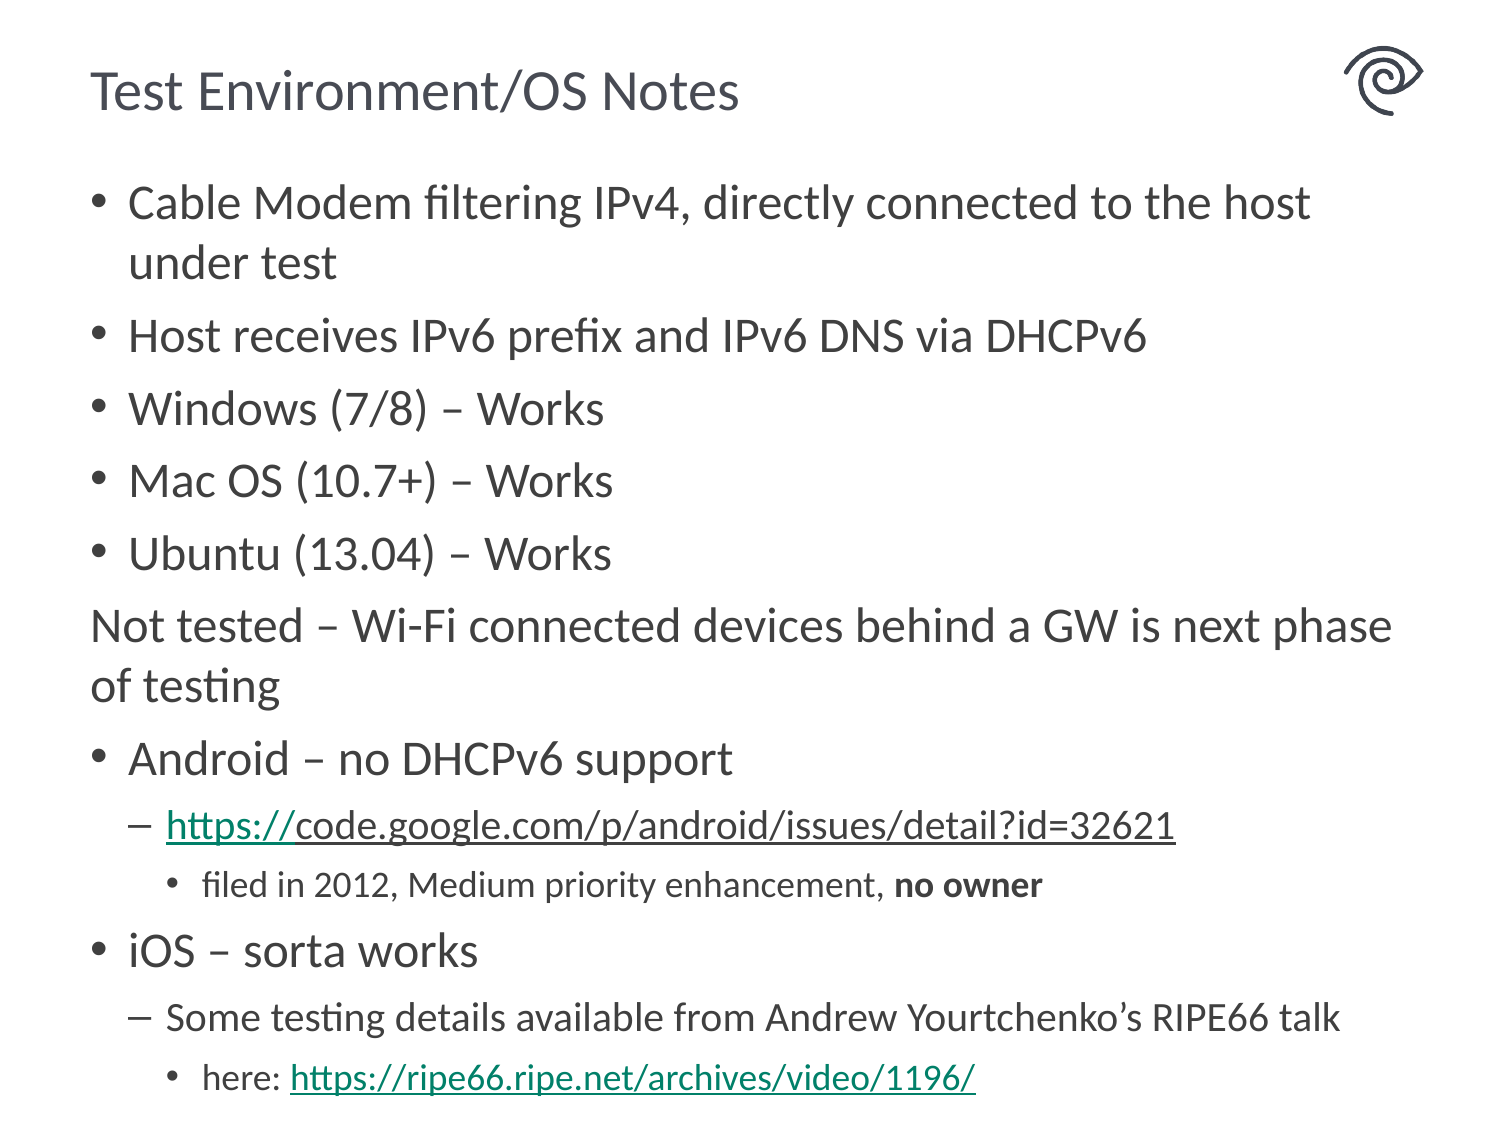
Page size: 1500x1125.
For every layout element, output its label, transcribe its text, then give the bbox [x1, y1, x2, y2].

picture [1343, 44, 1436, 116]
list Cable Modem filtering IPv4, directly connected to the host under test Host receives IPv6 prefix and IPv6 DNS via DHCPv6 Windows (7/8) – Works Mac OS (10.7+) – Works Ubuntu (13.04) – Works Not tested – Wi-Fi connected devices behind a GW is next phase of testing Android – no DHCPv6 support https://code.google.com/p/android/issues/detail?id=32621 filed in 2012, Medium priority enhancement, no owner iOS – sorta works Some testing details available from Andrew Yourtchenko’s RIPE66 talk here: https://ripe66.ripe.net/archives/video/1196/ [74, 162, 1426, 1043]
title Test Environment/OS Notes [74, 44, 1315, 162]
